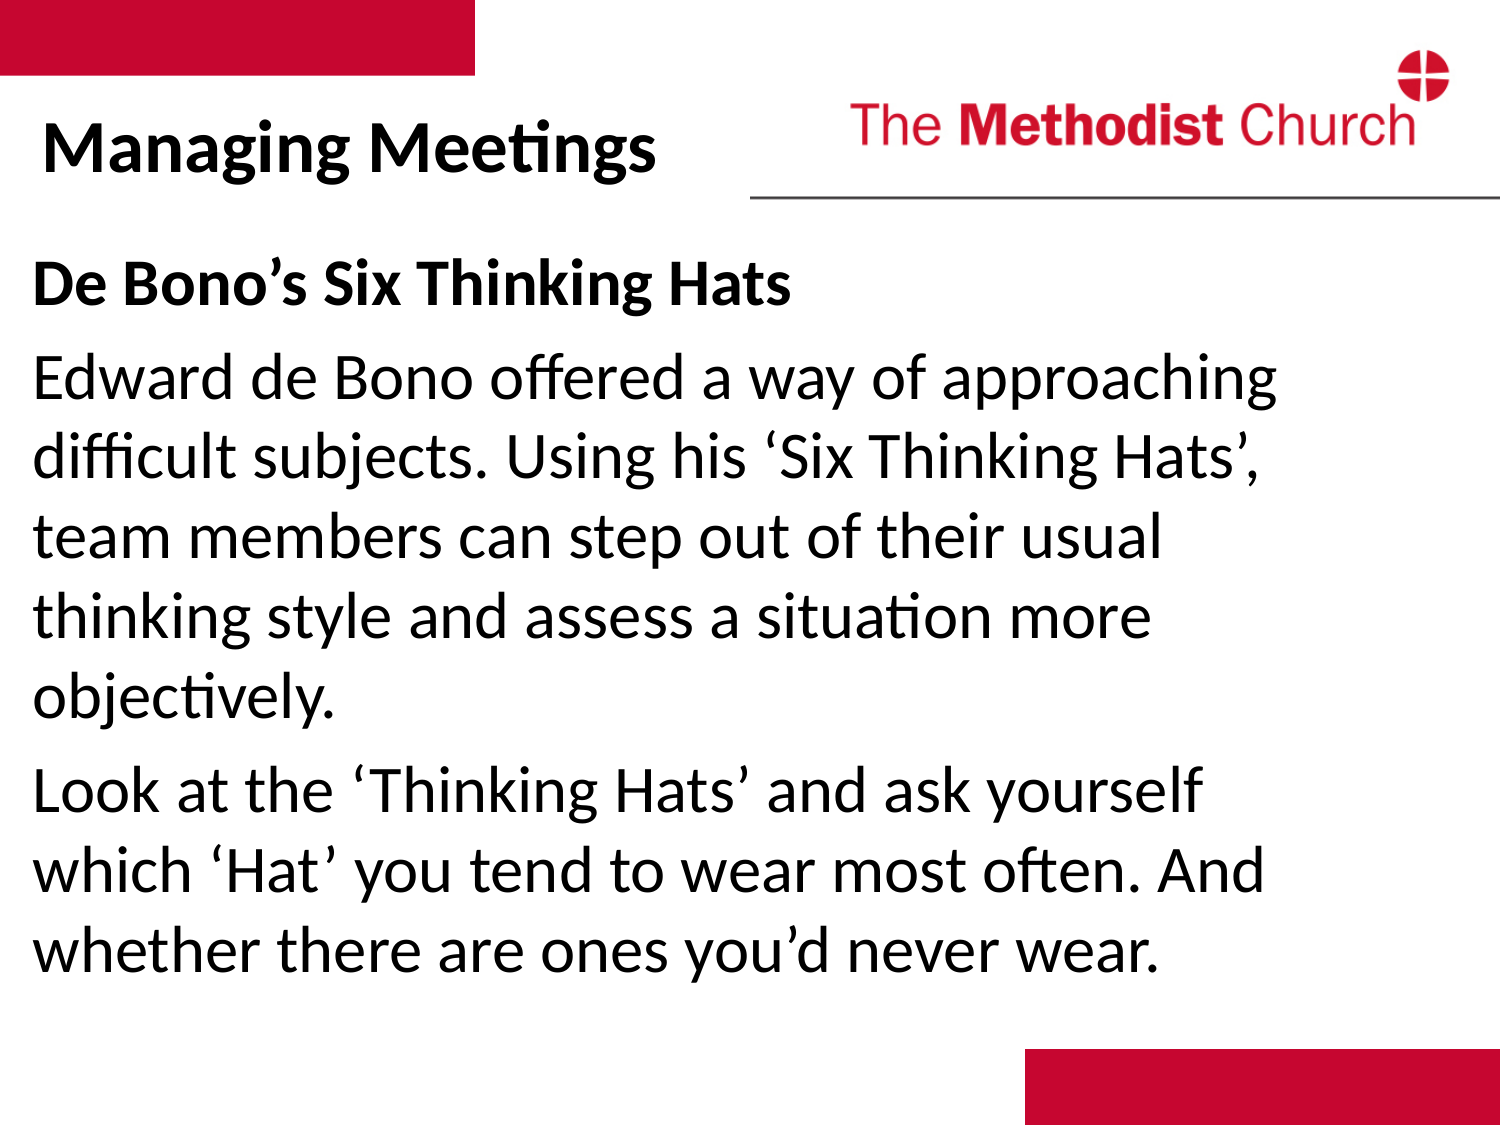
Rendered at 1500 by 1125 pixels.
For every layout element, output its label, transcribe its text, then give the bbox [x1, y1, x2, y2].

title Managing Meetings [0, 90, 1026, 192]
list De Bono’s Six Thinking Hats Edward de Bono offered a way of approaching difficult subjects. Using his ‘Six Thinking Hats’, team members can step out of their usual thinking style and assess a situation more objectively. Look at the ‘Thinking Hats’ and ask yourself which ‘Hat’ you tend to wear most often. And whether there are ones you’d never wear. [17, 231, 1368, 965]
picture [750, 0, 1500, 216]
